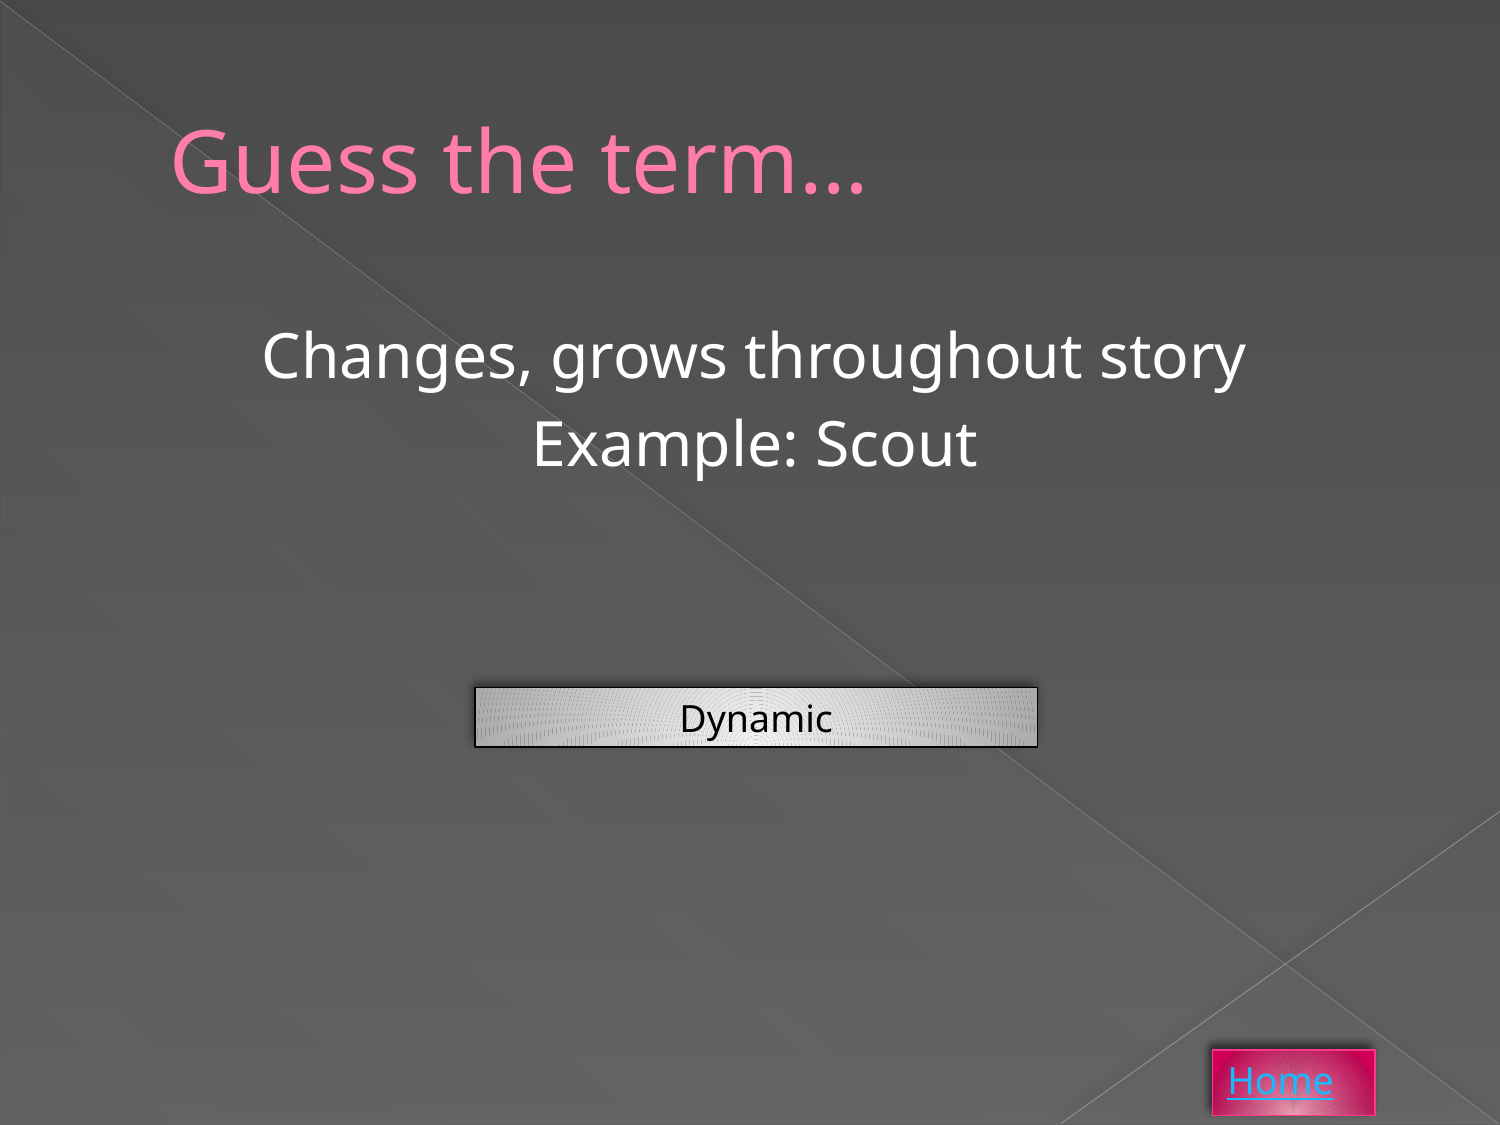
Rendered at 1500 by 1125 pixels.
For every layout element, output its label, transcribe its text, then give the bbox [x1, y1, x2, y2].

text_box Dynamic [474, 687, 1038, 748]
text_box Home [1212, 1049, 1376, 1116]
list Changes, grows throughout story Example: Scout [75, 308, 1425, 1059]
title Guess the term… [75, 43, 1425, 274]
